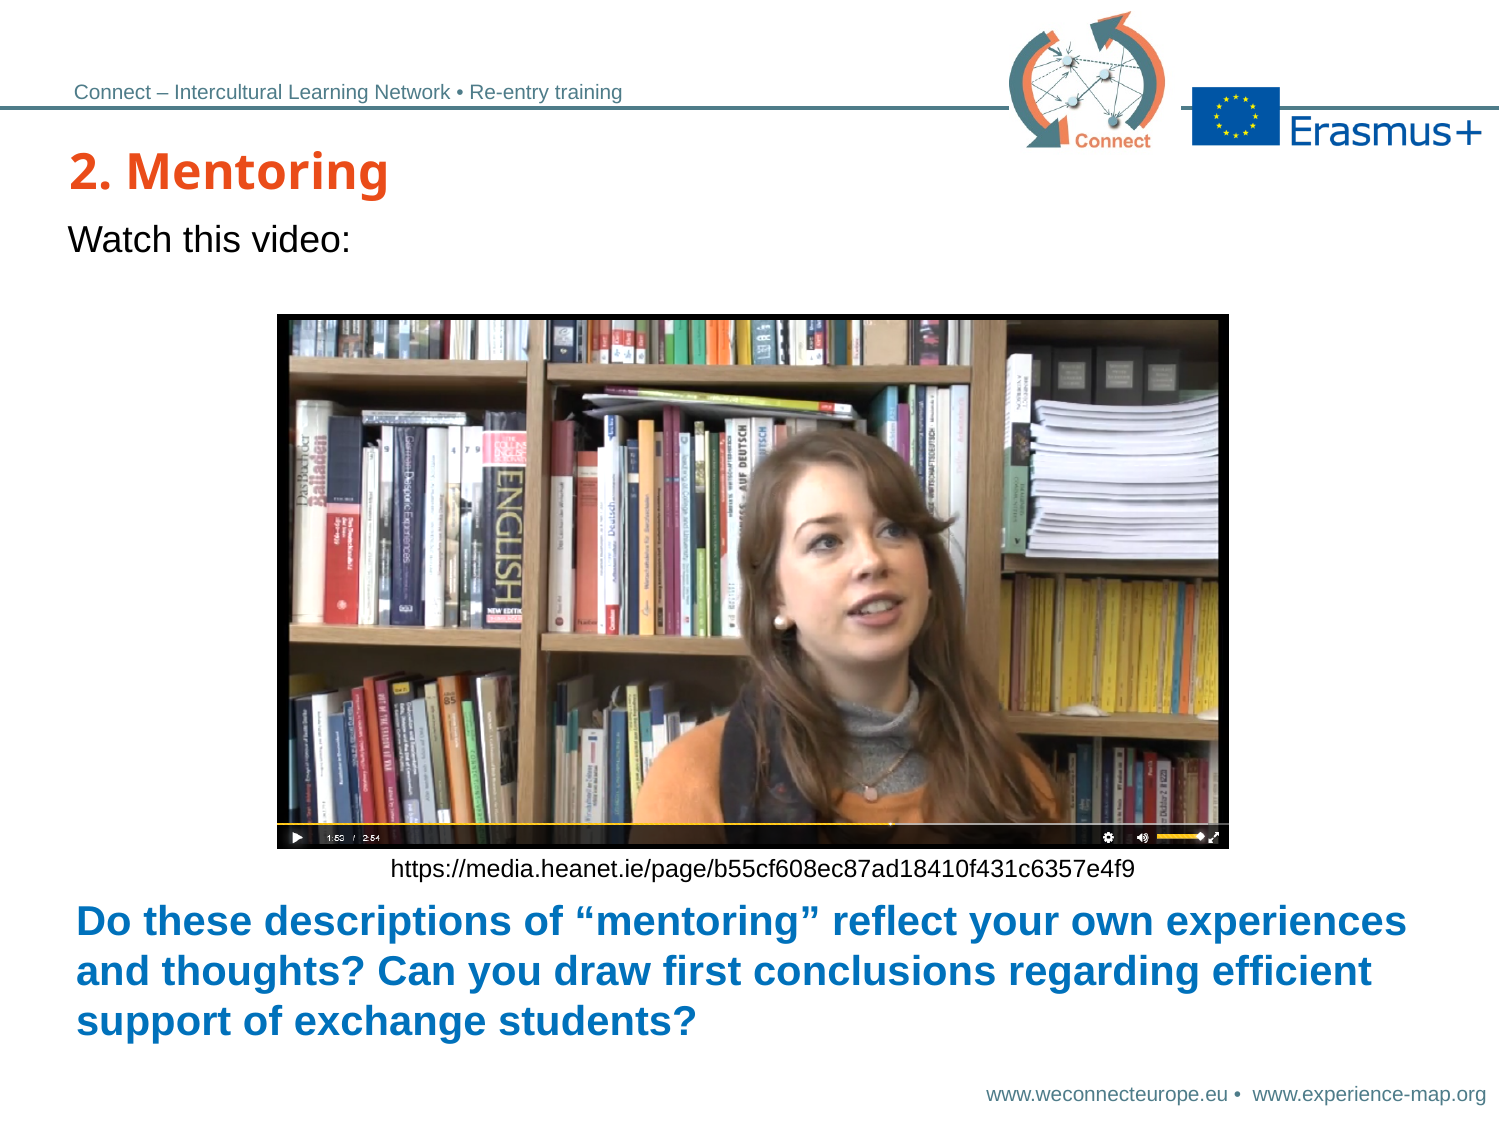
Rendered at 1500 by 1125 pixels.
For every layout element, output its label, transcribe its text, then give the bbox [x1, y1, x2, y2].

picture [1009, 11, 1498, 162]
text_box Watch this video: [53, 208, 1364, 268]
text_box 2. Mentoring [54, 132, 405, 208]
text_box Do these descriptions of “mentoring” reflect your own experiences and thoughts? Can you draw first conclusions regarding efficient support of exchange students? [61, 886, 1424, 1052]
picture [277, 314, 1229, 849]
text_box https://media.heanet.ie/page/b55cf608ec87ad18410f431c6357e4f9 [375, 857, 1153, 890]
